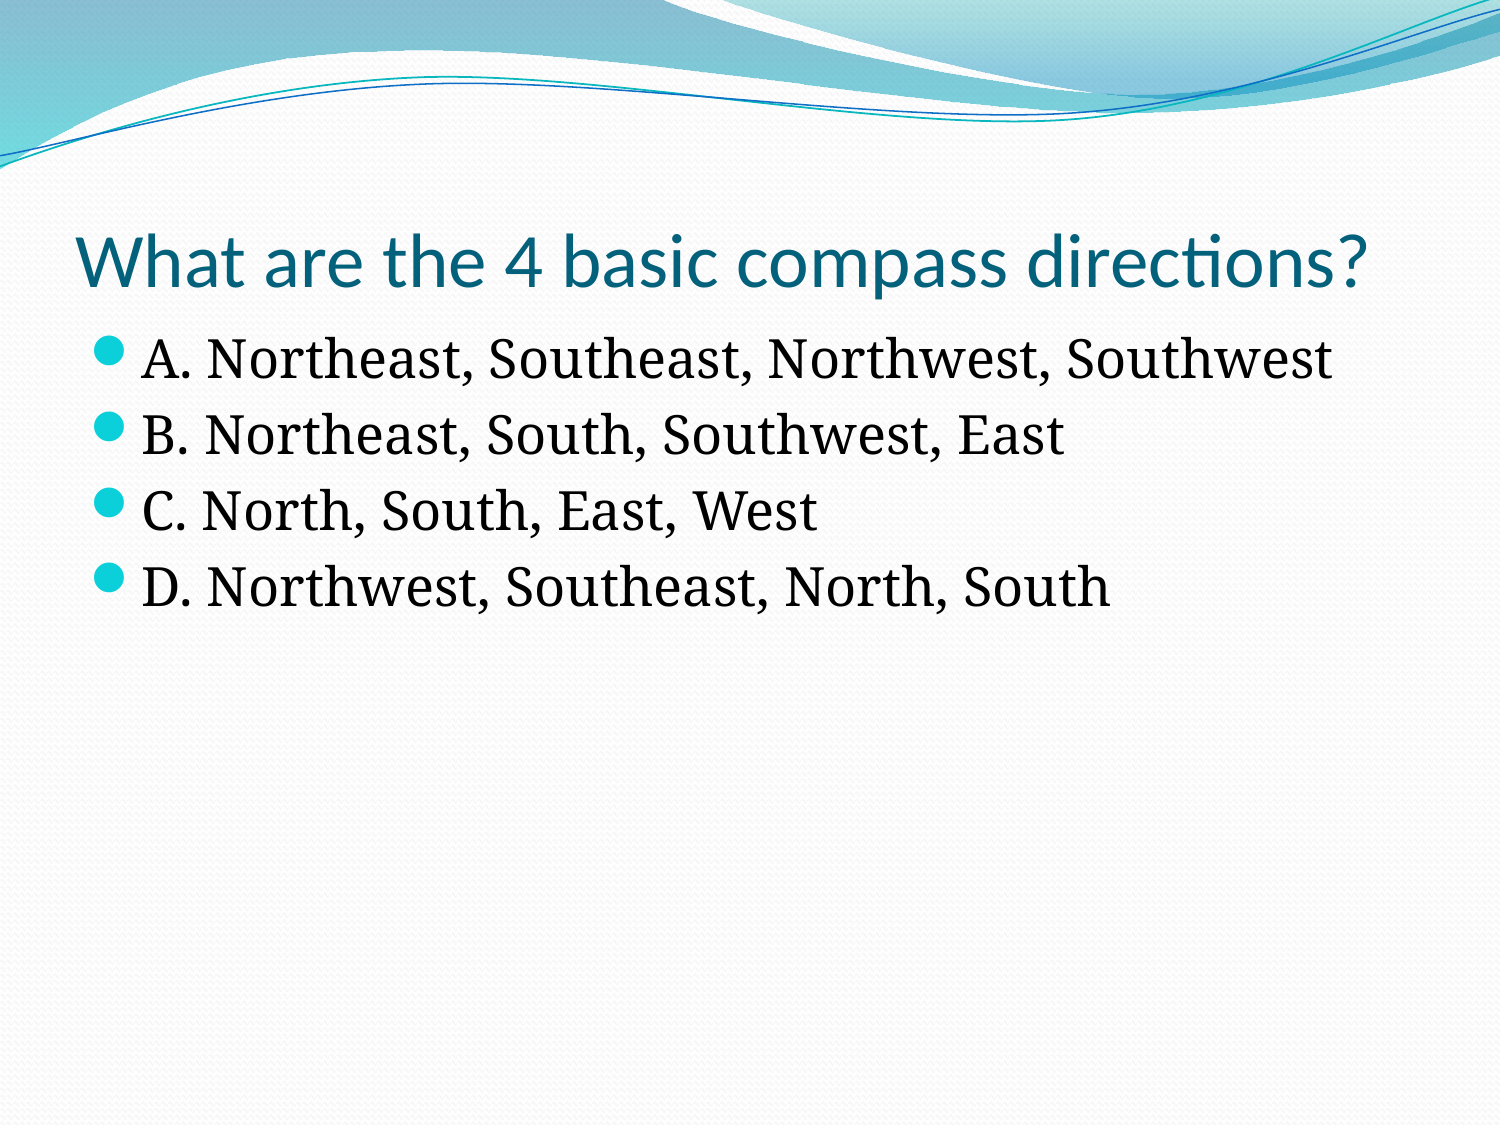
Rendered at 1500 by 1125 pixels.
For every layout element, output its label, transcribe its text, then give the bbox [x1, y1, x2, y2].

title What are the 4 basic compass directions? [75, 115, 1425, 303]
list A. Northeast, Southeast, Northwest, Southwest B. Northeast, South, Southwest, East C. North, South, East, West D. Northwest, Southeast, North, South [75, 317, 1425, 1038]
